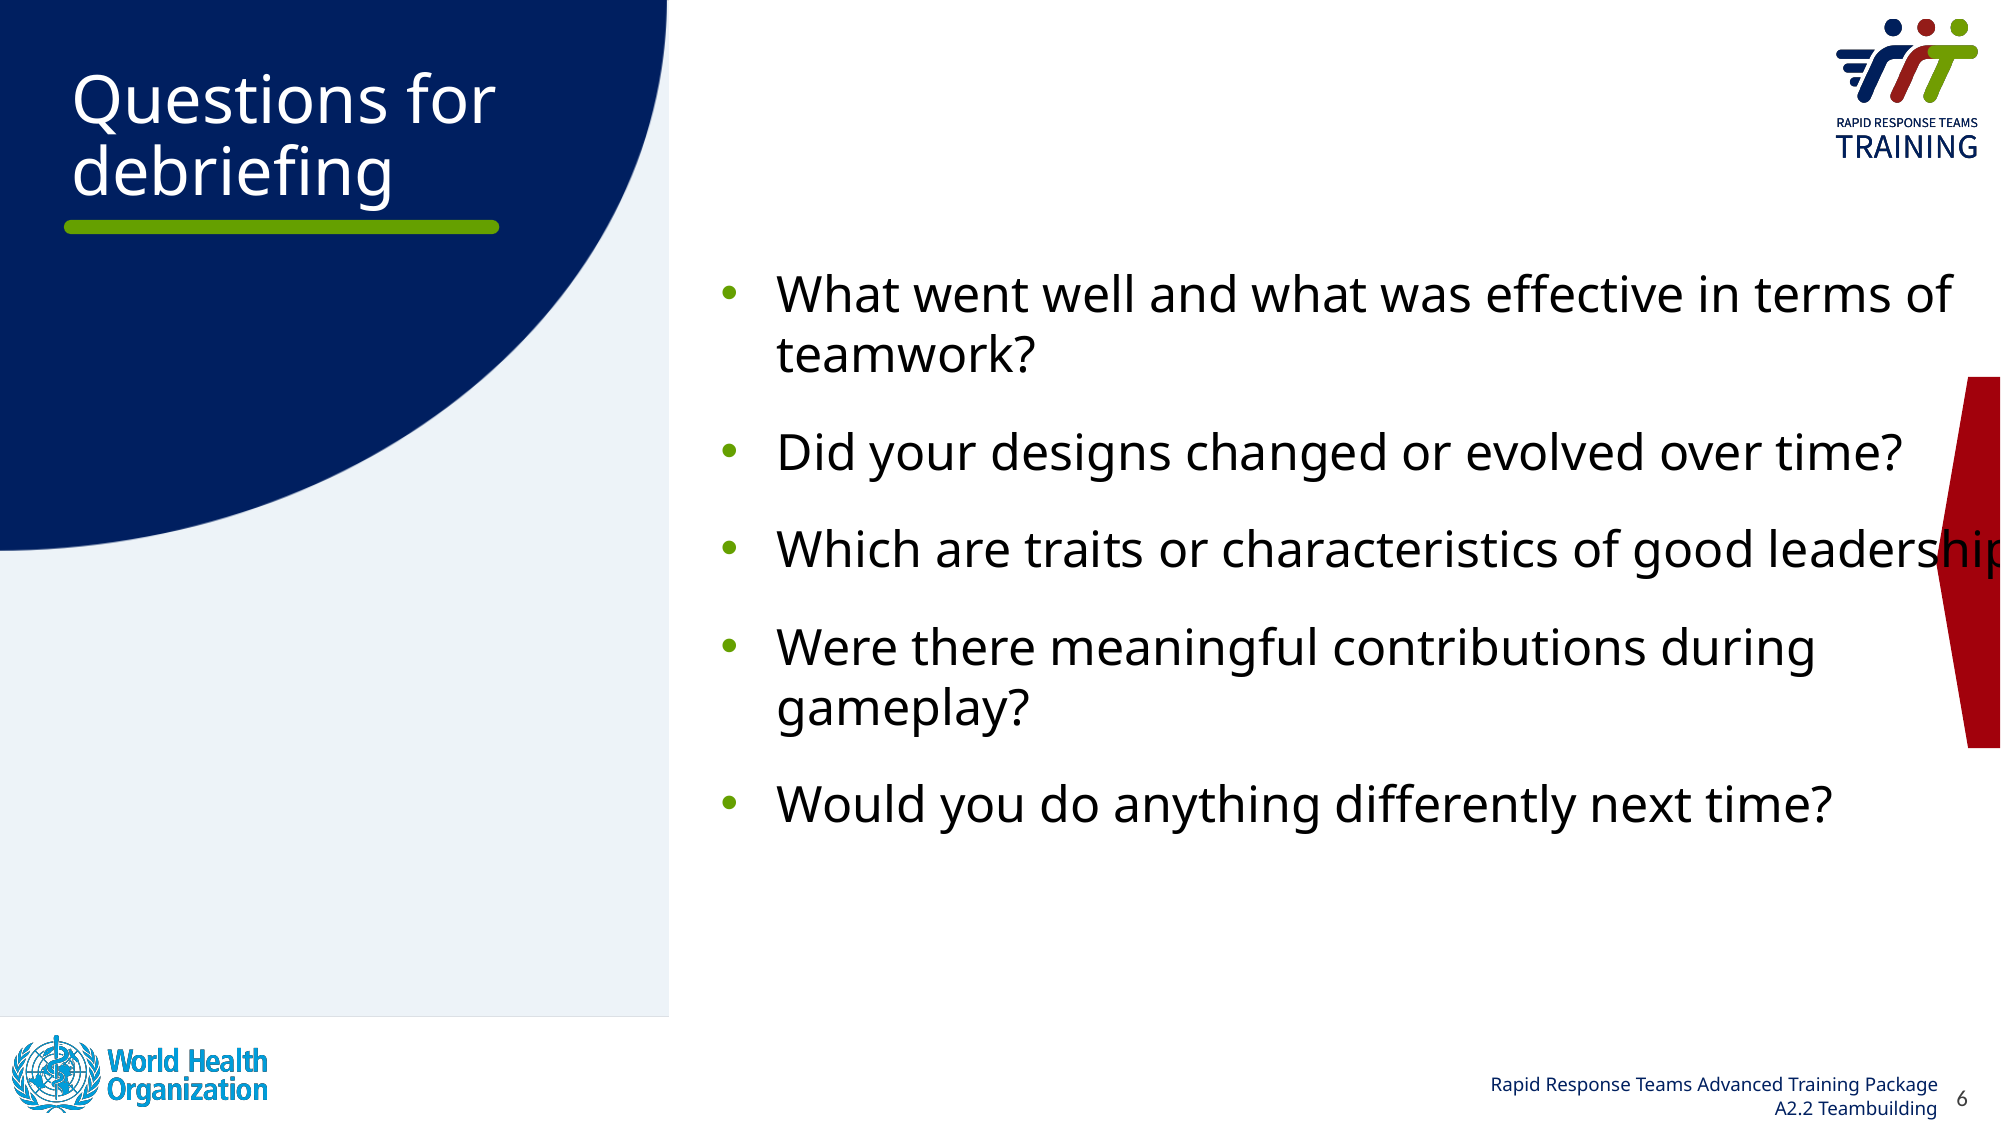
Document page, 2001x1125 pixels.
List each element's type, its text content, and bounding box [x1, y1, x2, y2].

picture [46, 1056, 54, 1062]
picture [34, 1054, 43, 1078]
text_box What went well and what was effective in terms of teamwork? Did your designs changed or evolved over time? Which are traits or characteristics of good leadership? Were there meaningful contributions during gameplay? Would you do anything differently next time? [713, 255, 2000, 961]
picture [40, 1062, 47, 1070]
picture [1835, 19, 1978, 167]
picture [12, 1035, 54, 1068]
picture [30, 1083, 37, 1091]
picture [36, 1088, 78, 1105]
picture [71, 1053, 90, 1091]
picture [12, 1083, 48, 1113]
picture [59, 1035, 267, 1113]
picture [22, 1062, 26, 1077]
picture [0, 0, 669, 1018]
title Questions for debriefing [63, 0, 600, 298]
picture [50, 1108, 62, 1113]
picture [24, 1054, 36, 1087]
